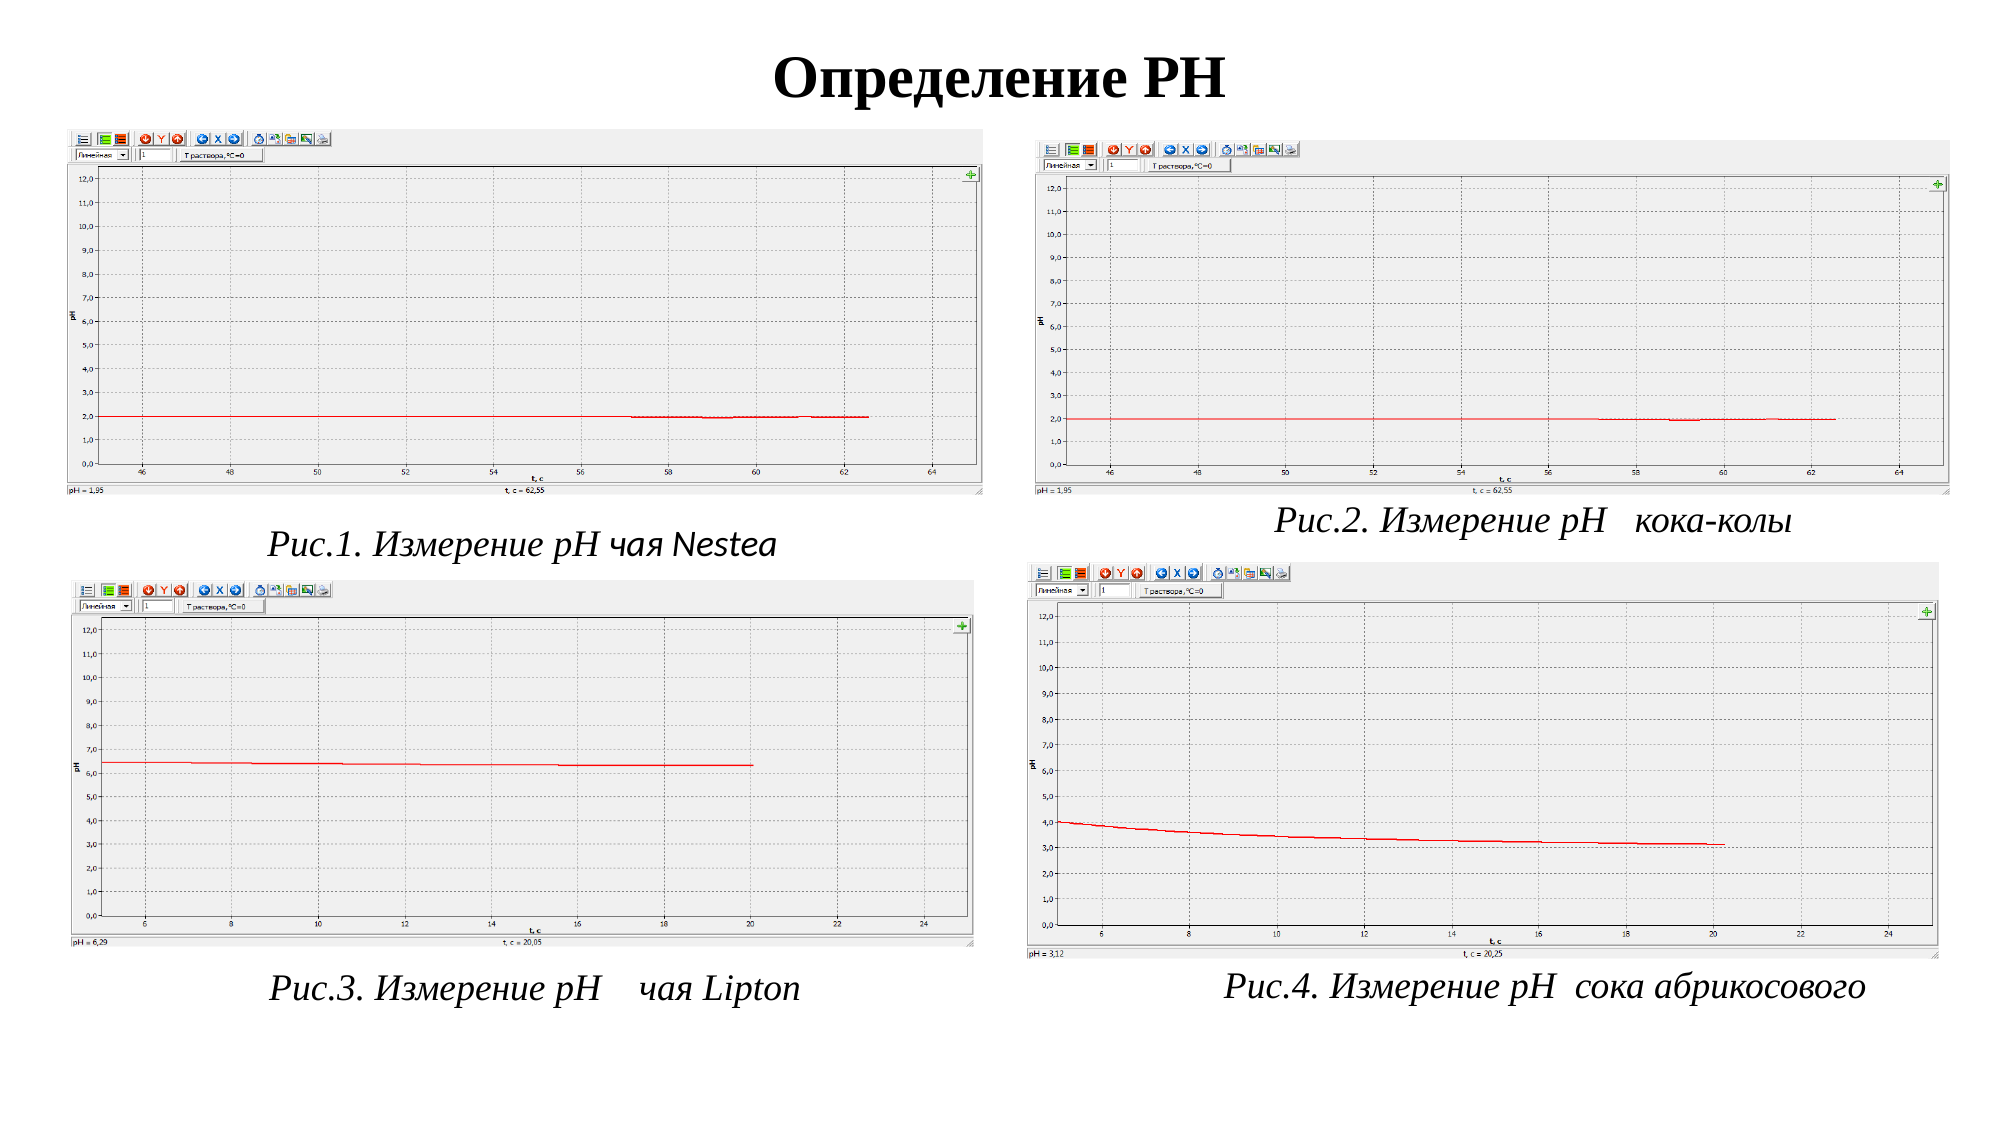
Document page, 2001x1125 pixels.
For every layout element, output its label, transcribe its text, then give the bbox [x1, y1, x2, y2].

text_box Рис.1. Измерение pH чая Nestea [145, 511, 845, 572]
picture [1027, 562, 1939, 959]
picture [66, 129, 983, 495]
text_box Рис.3. Измерение pH чая Lipton [127, 955, 869, 1016]
picture [1035, 140, 1950, 495]
text_box Рис.4. Измерение pH сока абрикосового [1129, 959, 1888, 1014]
title Определение РН [137, 38, 1863, 119]
picture [71, 580, 974, 947]
text_box Рис.2. Измерение pH кока-колы [1112, 495, 1881, 548]
